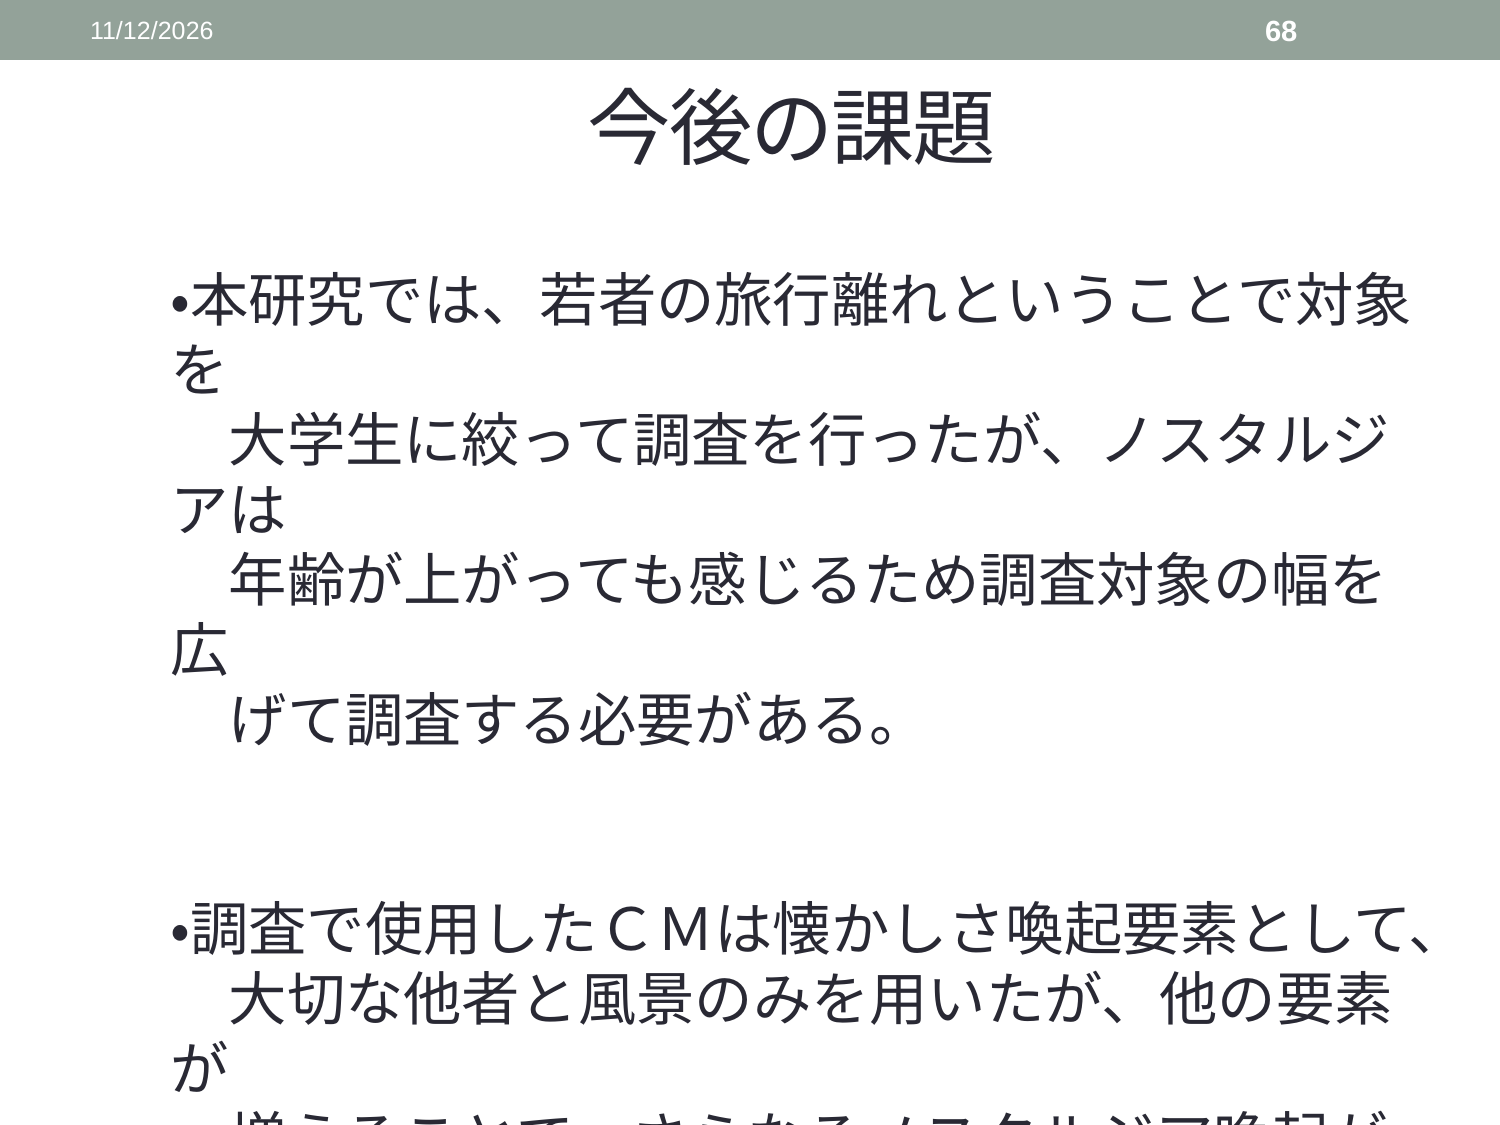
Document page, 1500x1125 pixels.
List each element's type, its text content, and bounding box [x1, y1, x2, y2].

text_box ・本研究では、若者の旅行離れということで対象を 大学生に絞って調査を行ったが、ノスタルジアは 年齢が上がっても感じるため調査対象の幅を広 げて調査する必要がある。 ・調査で使用したＣＭは懐かしさ喚起要素として、 大切な他者と風景のみを用いたが、他の要素が 増えることで、さらなるノスタルジア喚起ができる のではないか。 [155, 255, 1436, 1125]
title 今後の課題 [572, 66, 1016, 184]
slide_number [75, 3, 550, 57]
slide_number 68 [1250, 3, 1425, 57]
